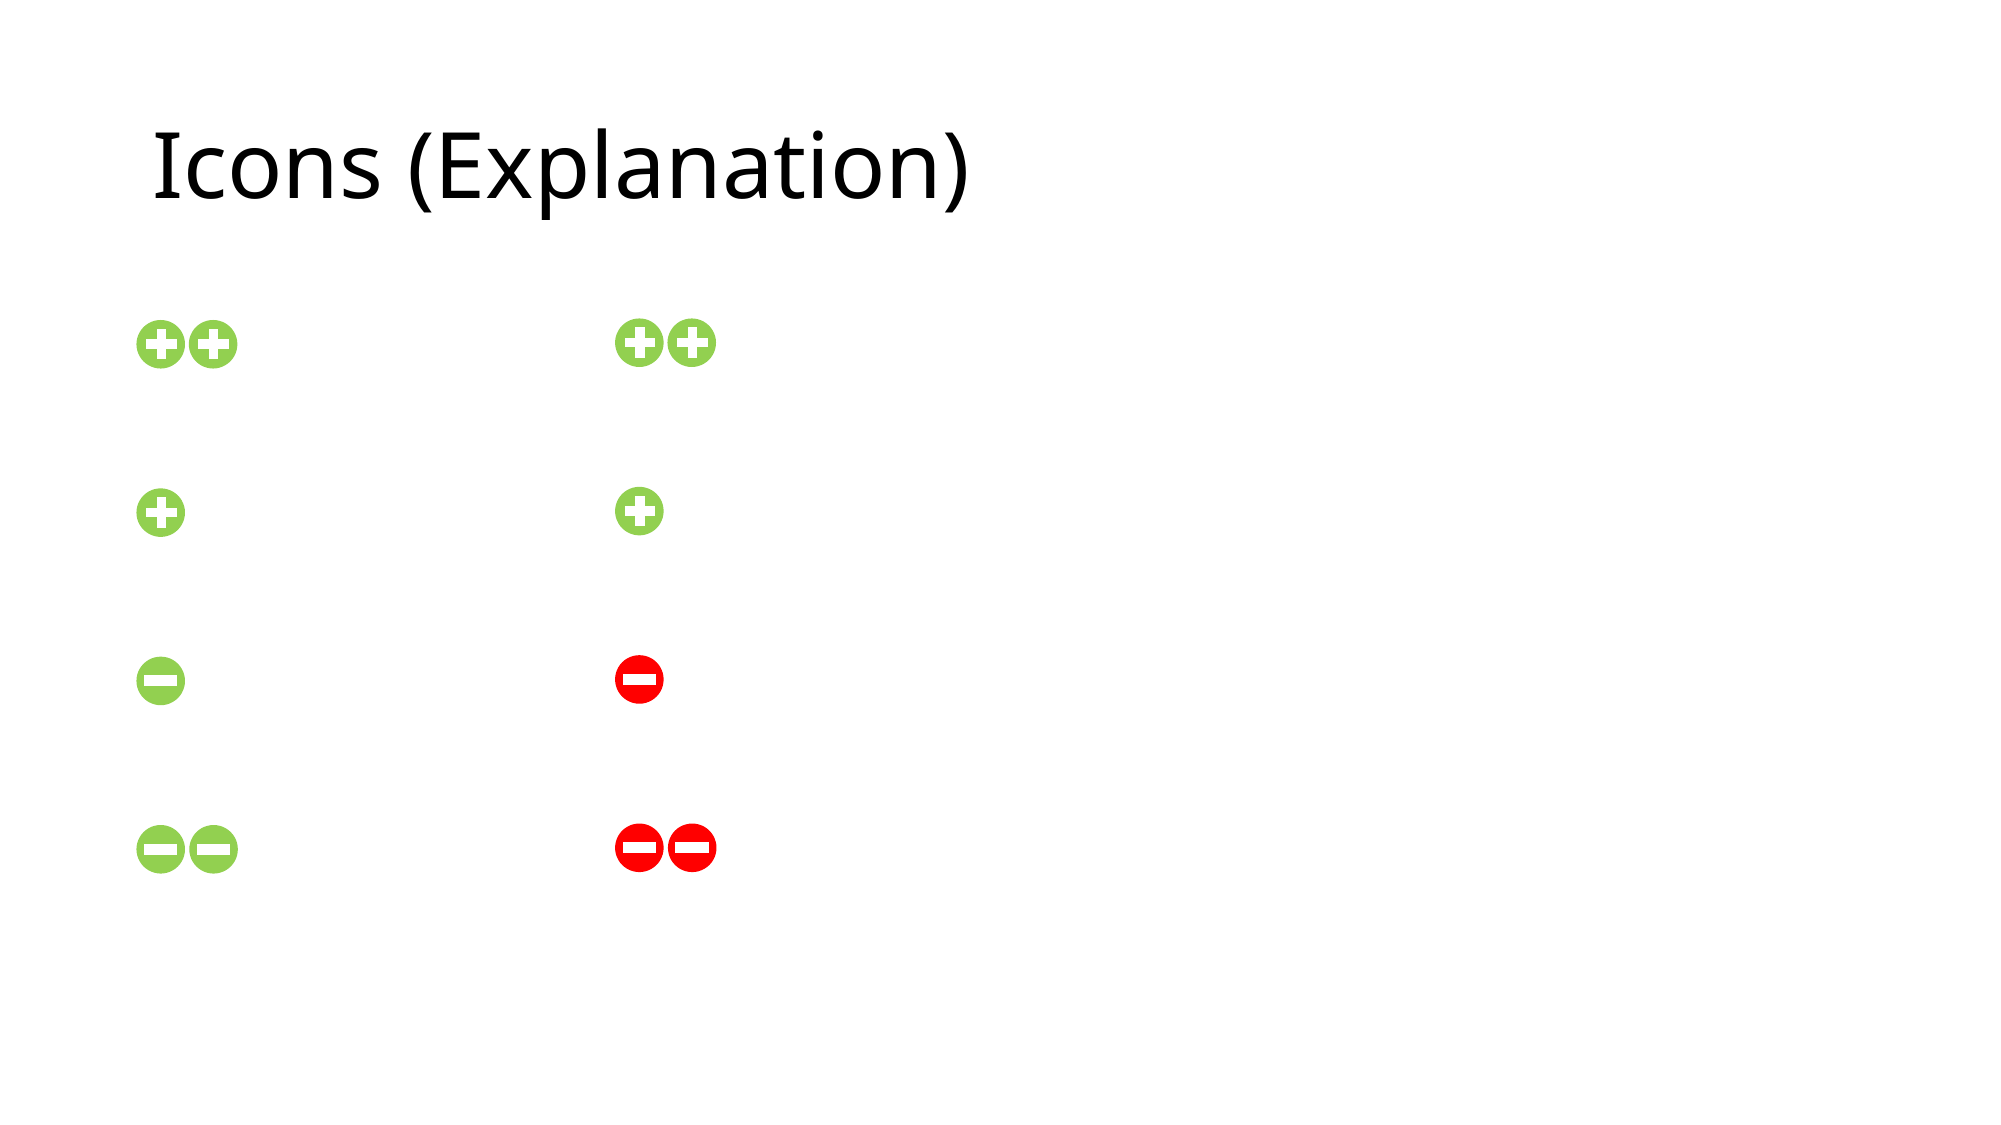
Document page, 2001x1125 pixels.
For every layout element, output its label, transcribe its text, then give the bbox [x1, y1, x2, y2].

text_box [616, 487, 663, 535]
title Icons (Explanation) [137, 59, 1863, 278]
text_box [616, 824, 716, 872]
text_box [616, 656, 663, 703]
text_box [137, 489, 184, 536]
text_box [137, 320, 237, 368]
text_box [137, 657, 184, 705]
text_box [137, 826, 237, 873]
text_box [616, 319, 715, 366]
